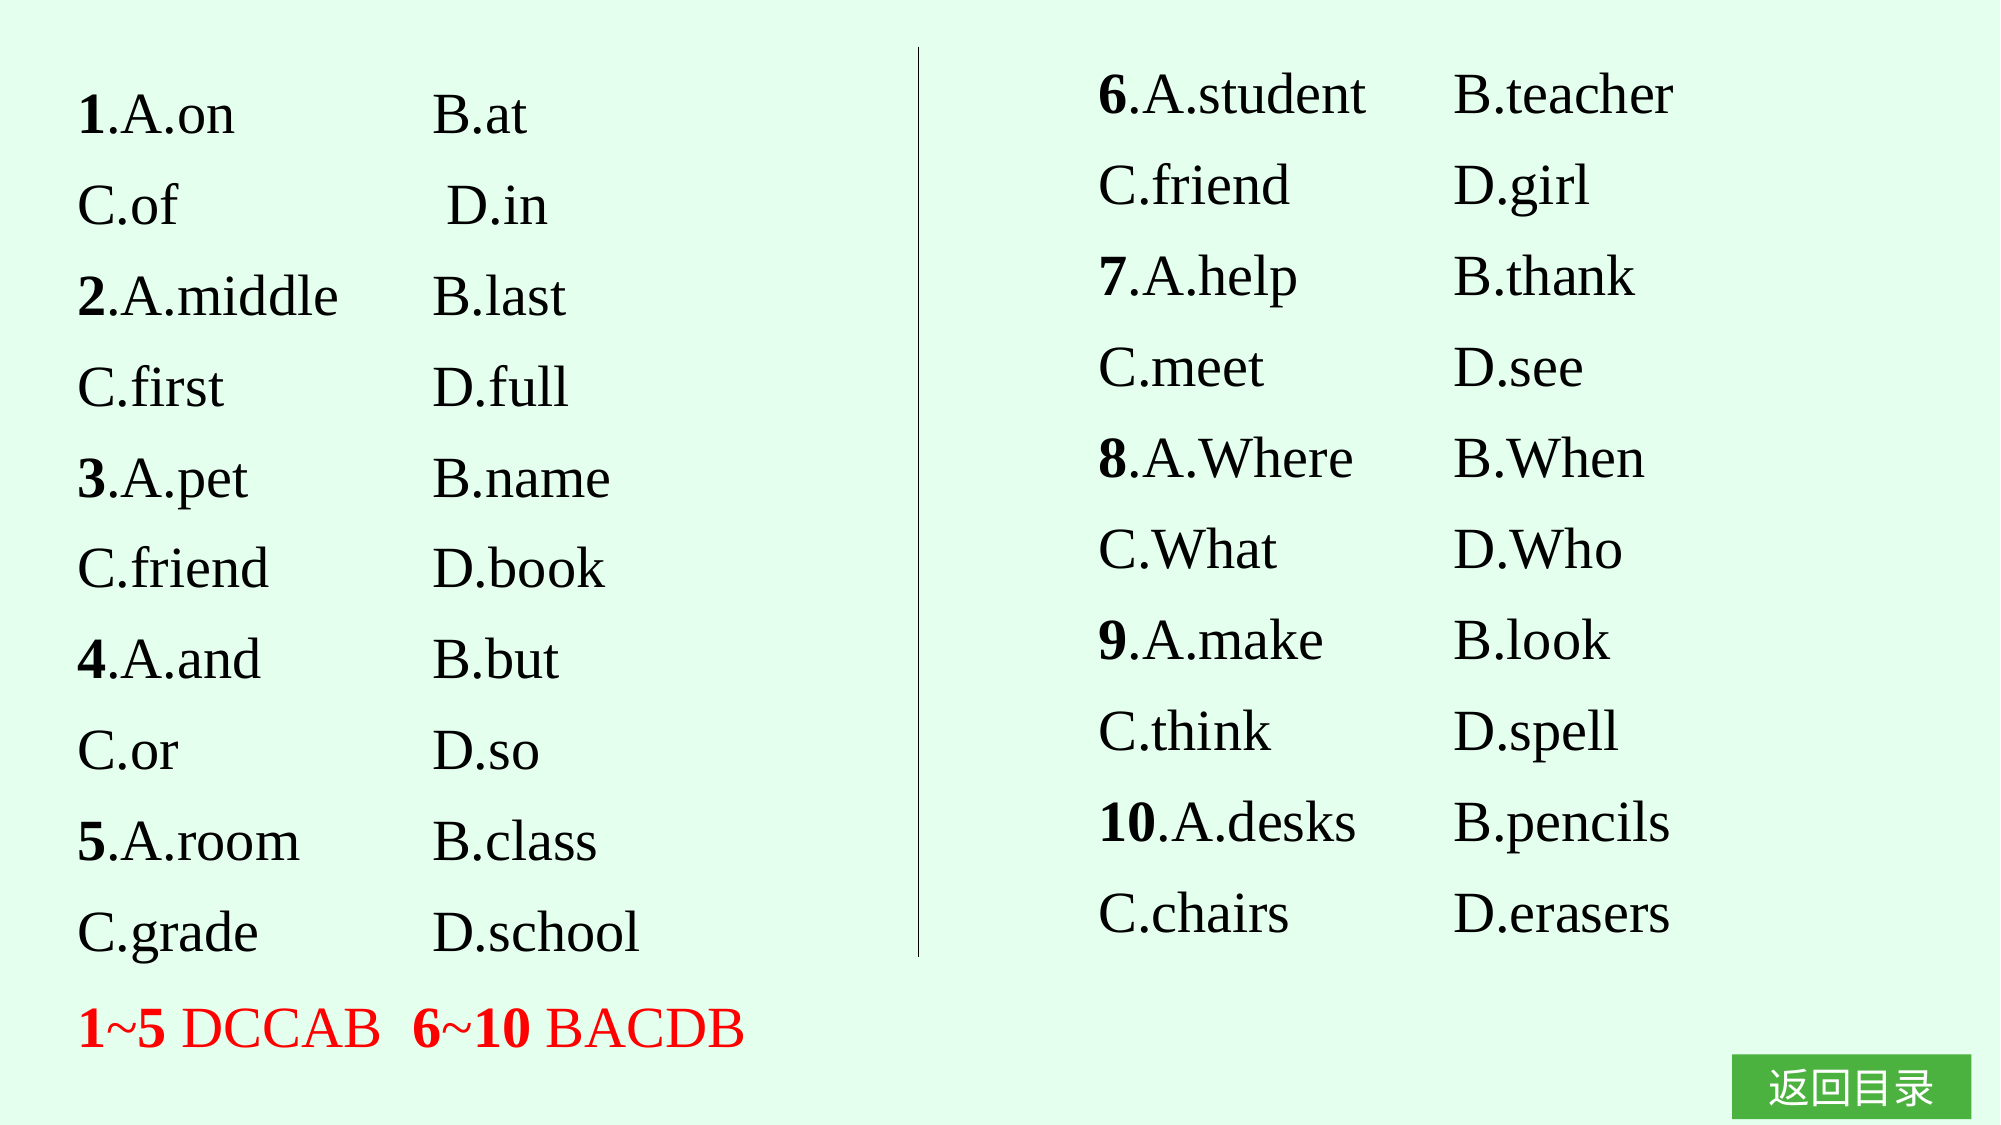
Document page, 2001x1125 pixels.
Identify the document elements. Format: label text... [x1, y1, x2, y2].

text_box 6.A.student B.teacher C.friend D.girl 7.A.help B.thank C.meet D.see 8.A.Where B.When C.What D.Who 9.A.make B.look C.think D.spell 10.A.desks B.pencils C.chairs D.erasers [1083, 26, 1877, 952]
text_box 1~5 DCCAB 6~10 BACDB [62, 960, 1938, 1067]
text_box 1.A.on B.at C.of D.in 2.A.middle B.last C.first D.full 3.A.pet B.name C.friend D.book 4.A.and B.but C.or D.so 5.A.room B.class C.grade D.school [62, 46, 828, 960]
